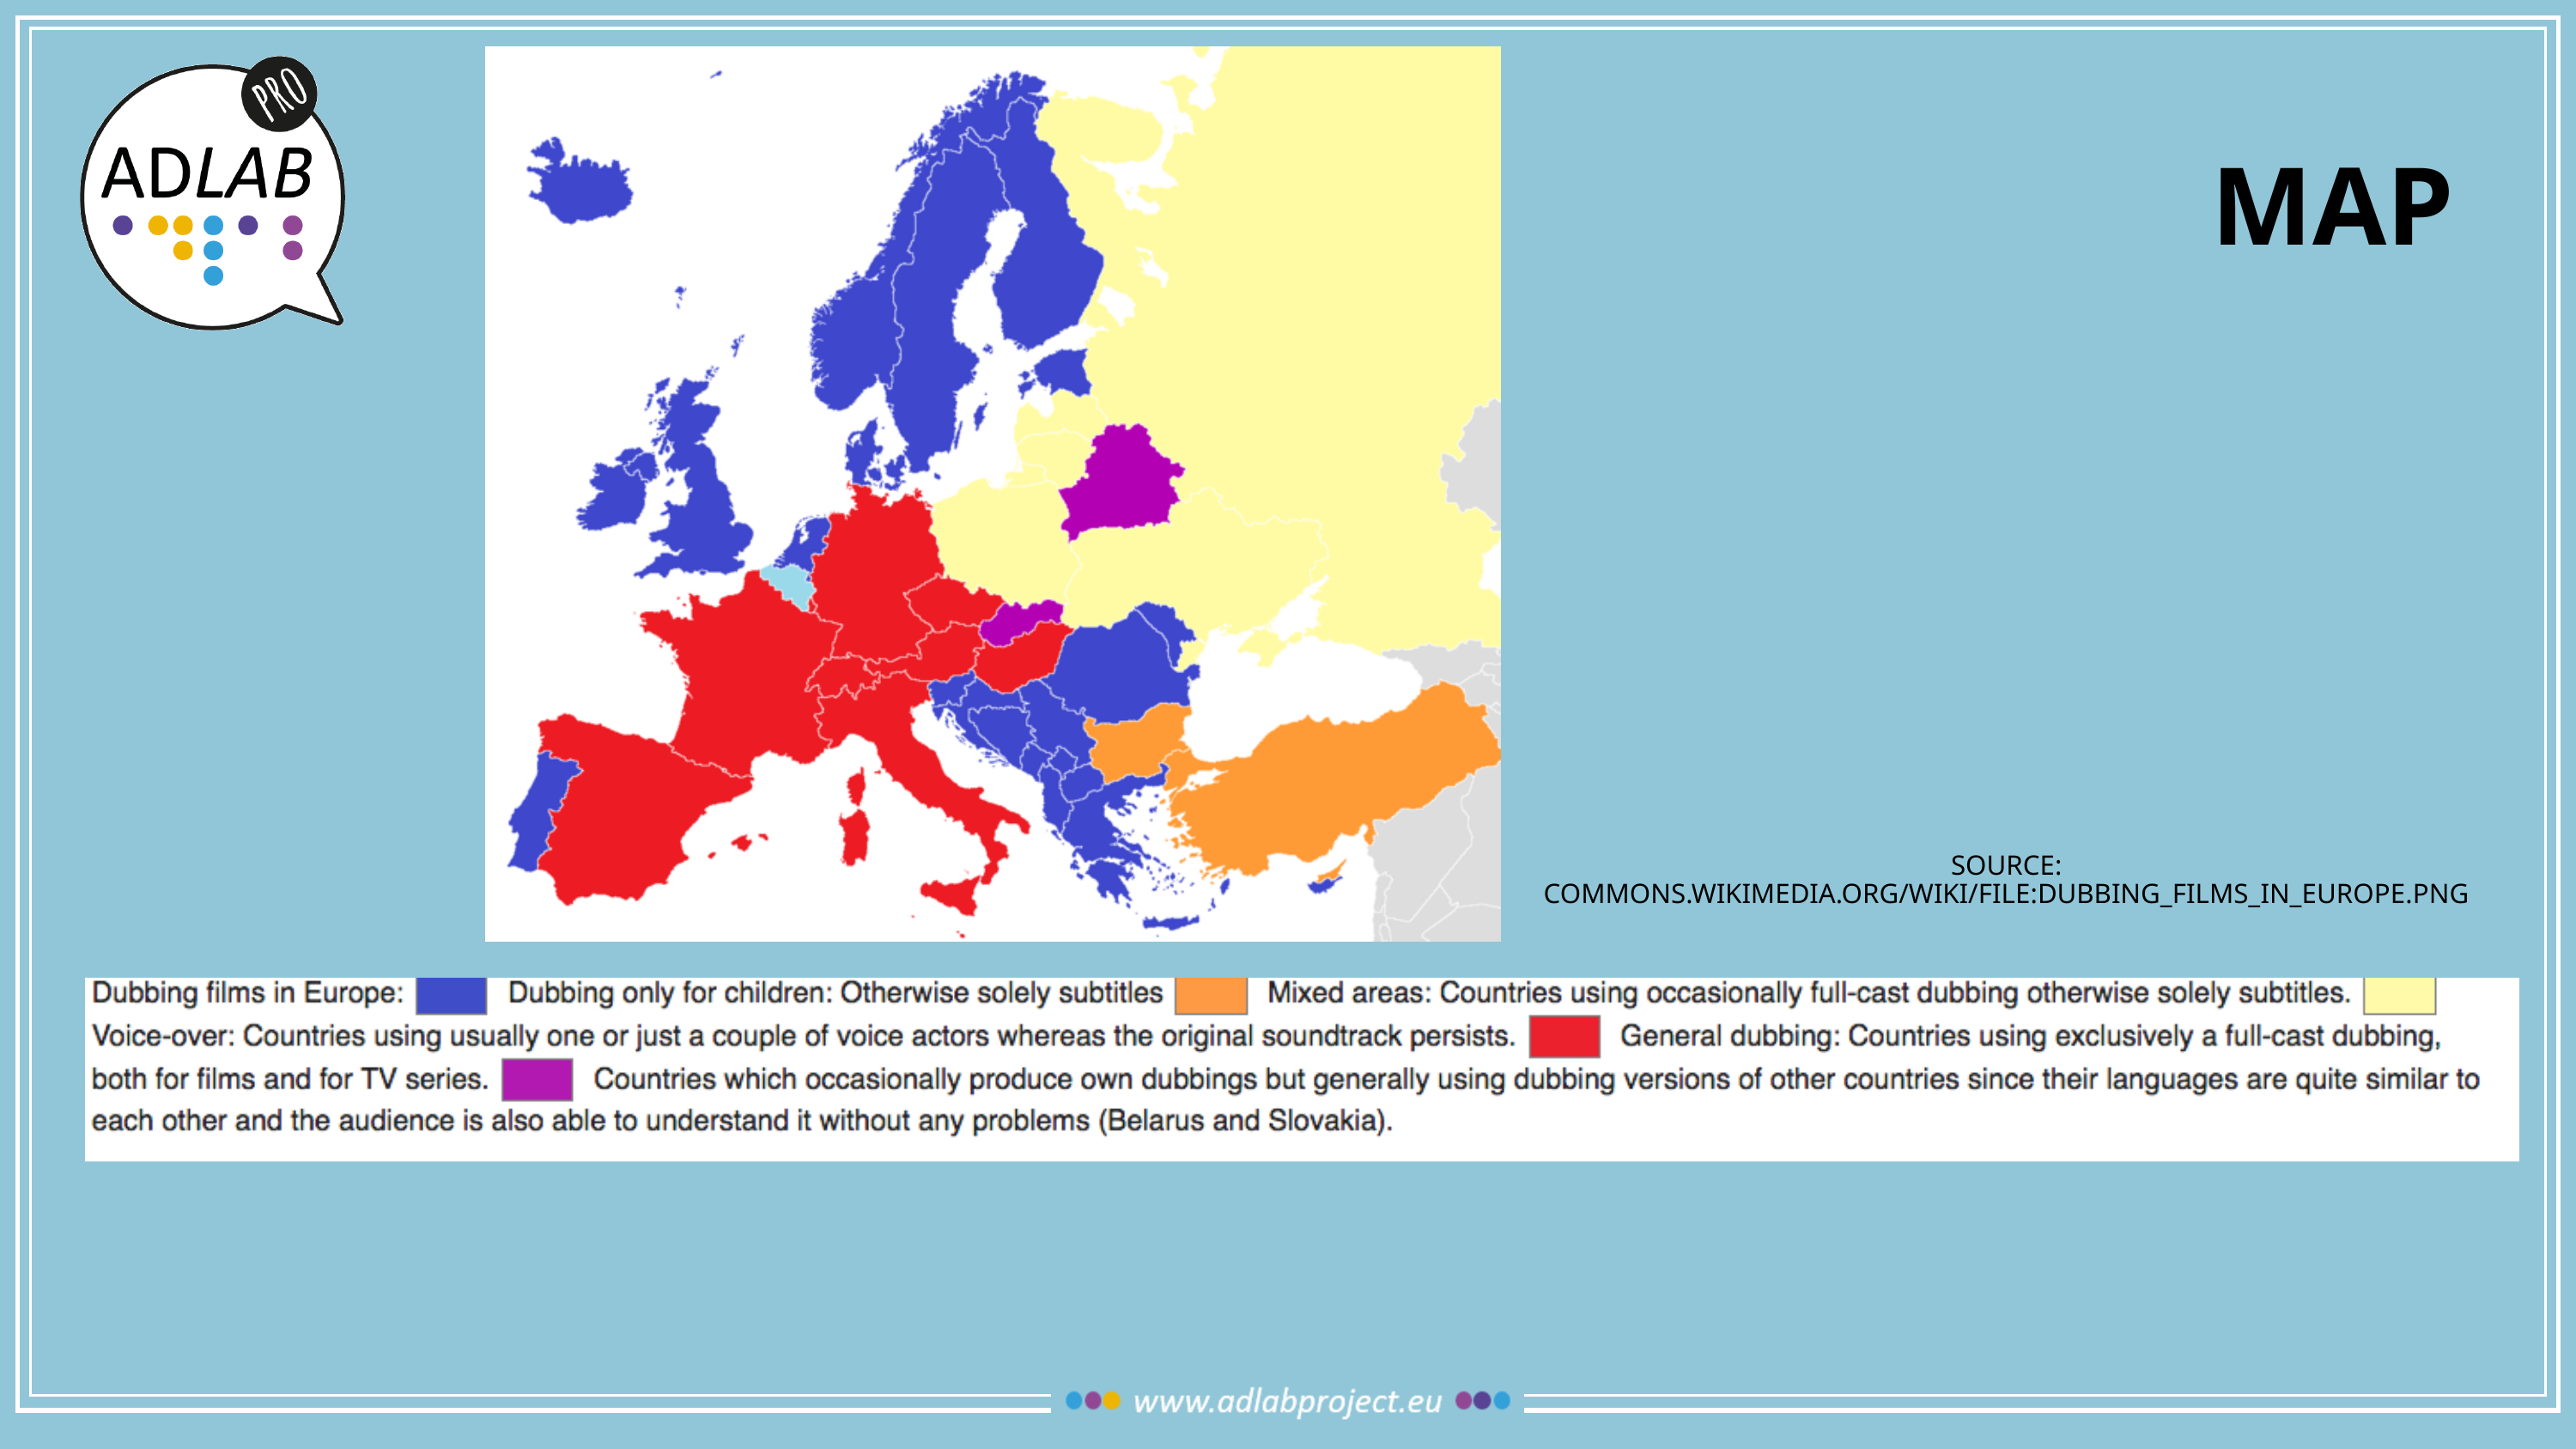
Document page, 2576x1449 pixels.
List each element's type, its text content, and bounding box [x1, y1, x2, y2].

text_box Source: commons.wikimedia.org/wiki/File:Dubbing_films_in_Europe.pnG [1518, 843, 2495, 919]
picture [72, 49, 353, 330]
picture [485, 46, 1501, 942]
picture [85, 978, 2519, 1161]
picture [1051, 1378, 1524, 1429]
title map [1699, 70, 2467, 351]
